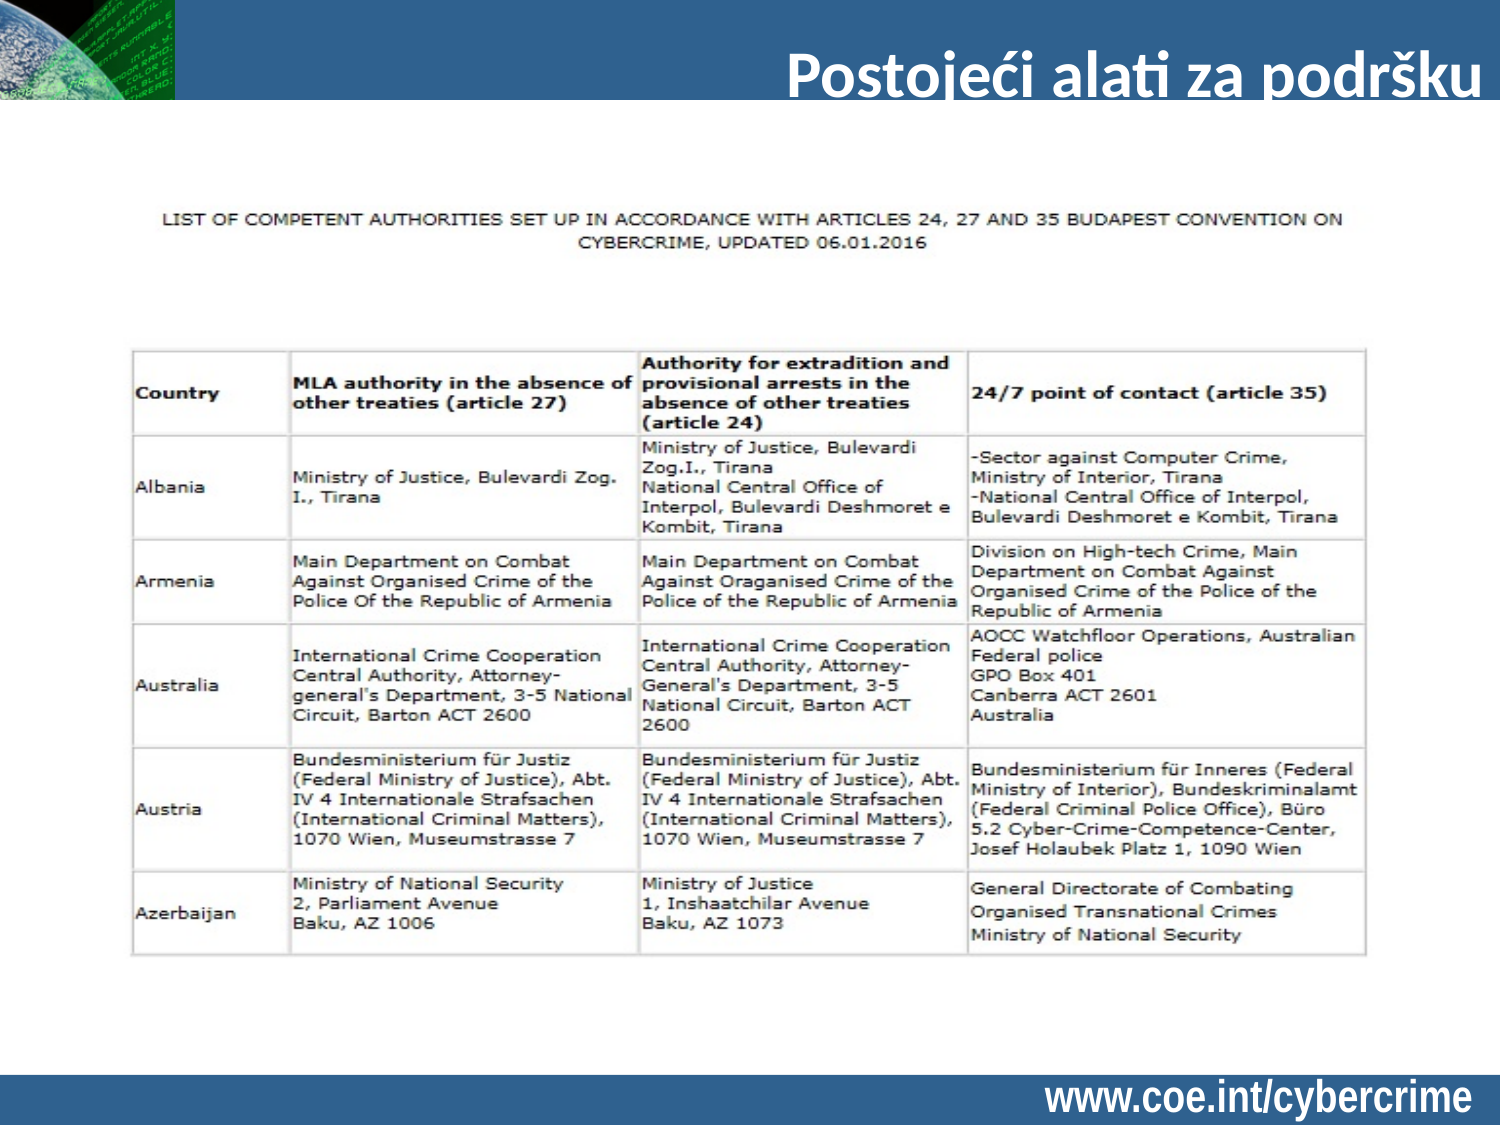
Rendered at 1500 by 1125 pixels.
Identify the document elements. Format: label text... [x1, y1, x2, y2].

text_box Postojeći alati za podršku [179, 0, 1500, 99]
text_box [0, 1073, 1030, 1125]
picture [0, 0, 1500, 1064]
text_box www.coe.int/cybercrime [1030, 1070, 1500, 1125]
